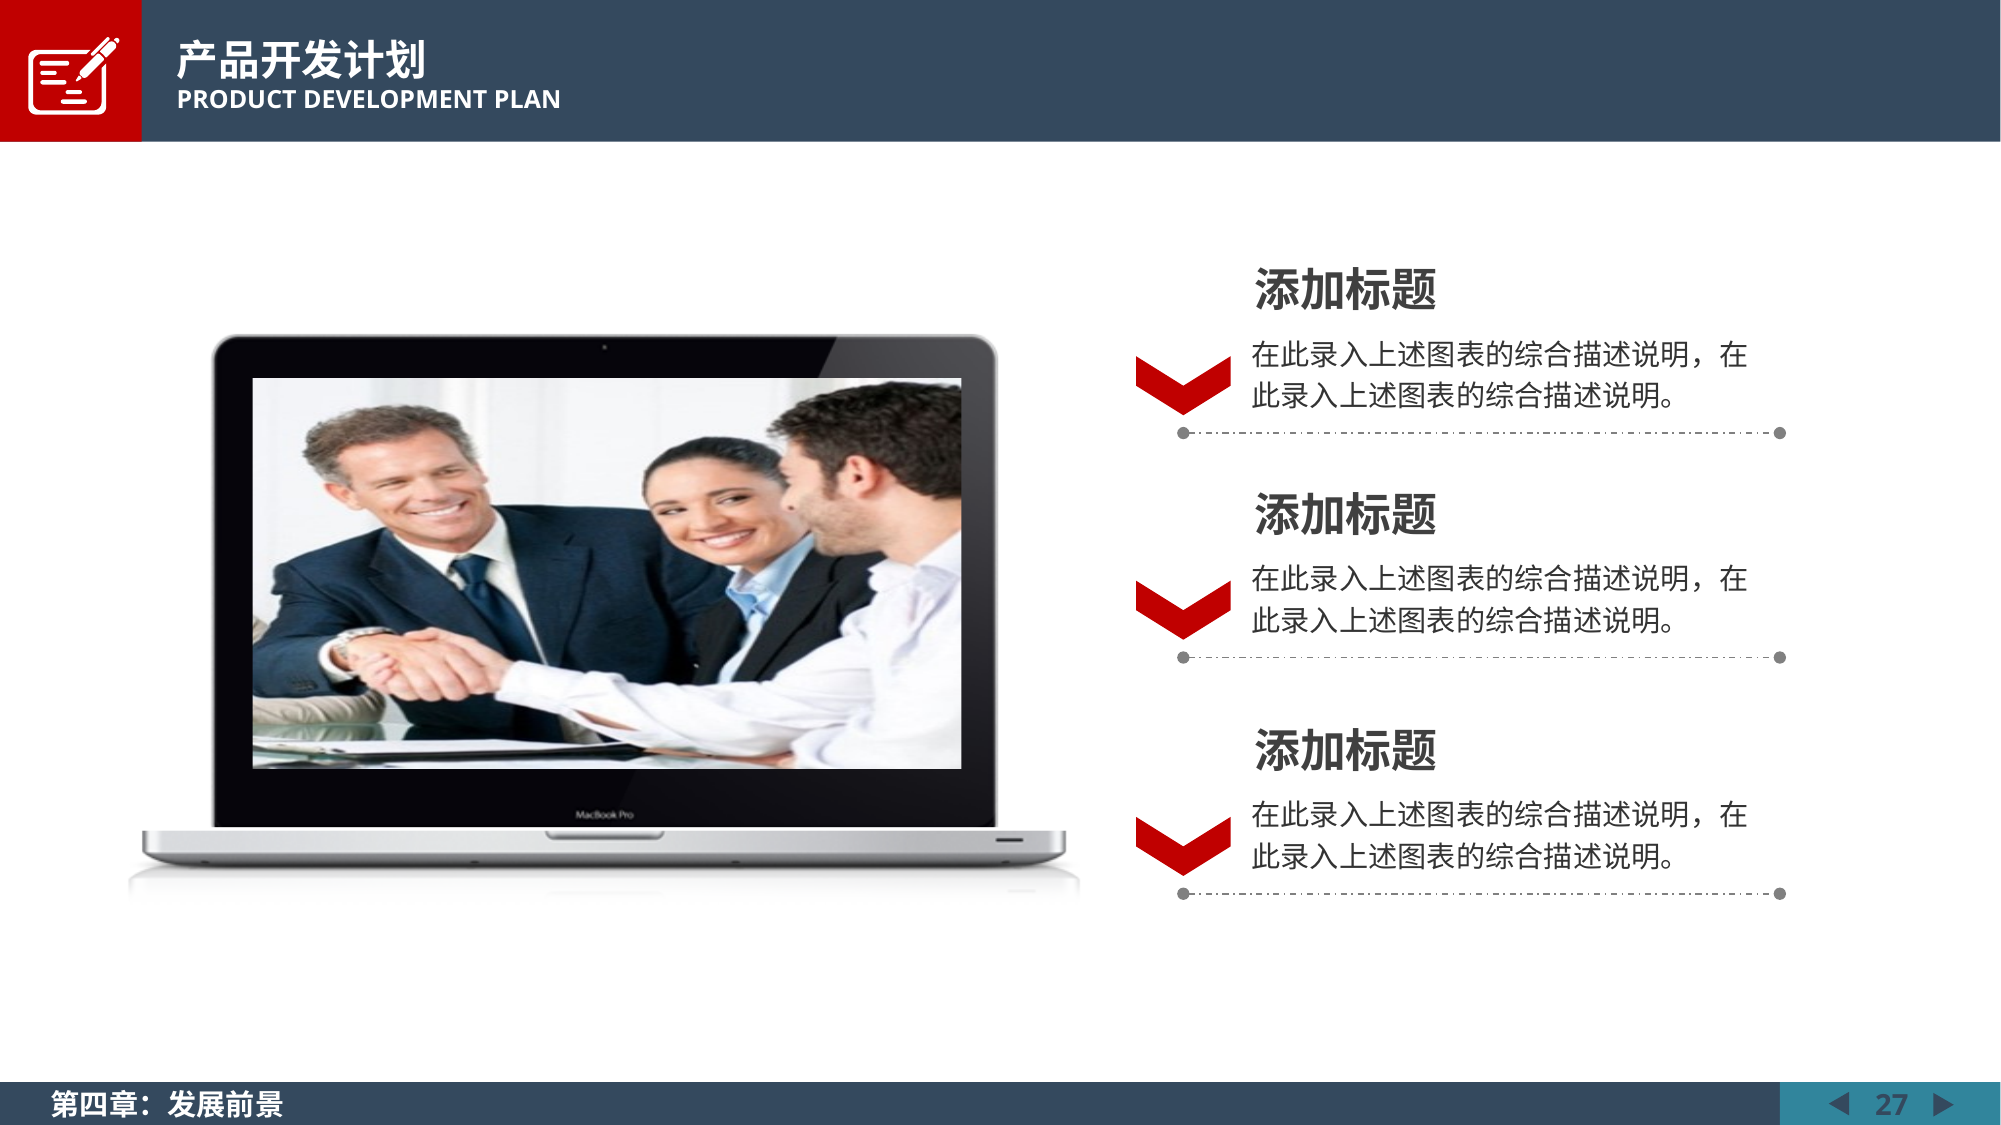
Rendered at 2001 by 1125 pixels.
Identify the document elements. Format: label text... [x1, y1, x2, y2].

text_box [102, 300, 1107, 906]
text_box [1134, 815, 1233, 878]
text_box 产品开发计划 PRODUCT DEVELOPMENT PLAN [161, 59, 859, 138]
text_box 27 [1779, 1078, 2001, 1125]
text_box [1134, 354, 1233, 418]
text_box 第四章：发展前景 [0, 1078, 339, 1125]
text_box 添加标题 [1239, 253, 1453, 321]
text_box [339, 1080, 1778, 1125]
text_box [28, 49, 107, 115]
text_box 添加标题 [1239, 713, 1453, 781]
text_box [0, 0, 144, 144]
text_box 添加标题 [1239, 477, 1453, 545]
text_box [144, 0, 2001, 144]
text_box [75, 37, 120, 82]
text_box 在此录入上述图表的综合描述说明，在此录入上述图表的综合描述说明。 [1236, 321, 1780, 421]
text_box [1134, 578, 1233, 642]
text_box 在此录入上述图表的综合描述说明，在此录入上述图表的综合描述说明。 [1236, 781, 1780, 881]
text_box 在此录入上述图表的综合描述说明，在此录入上述图表的综合描述说明。 [1236, 545, 1780, 645]
